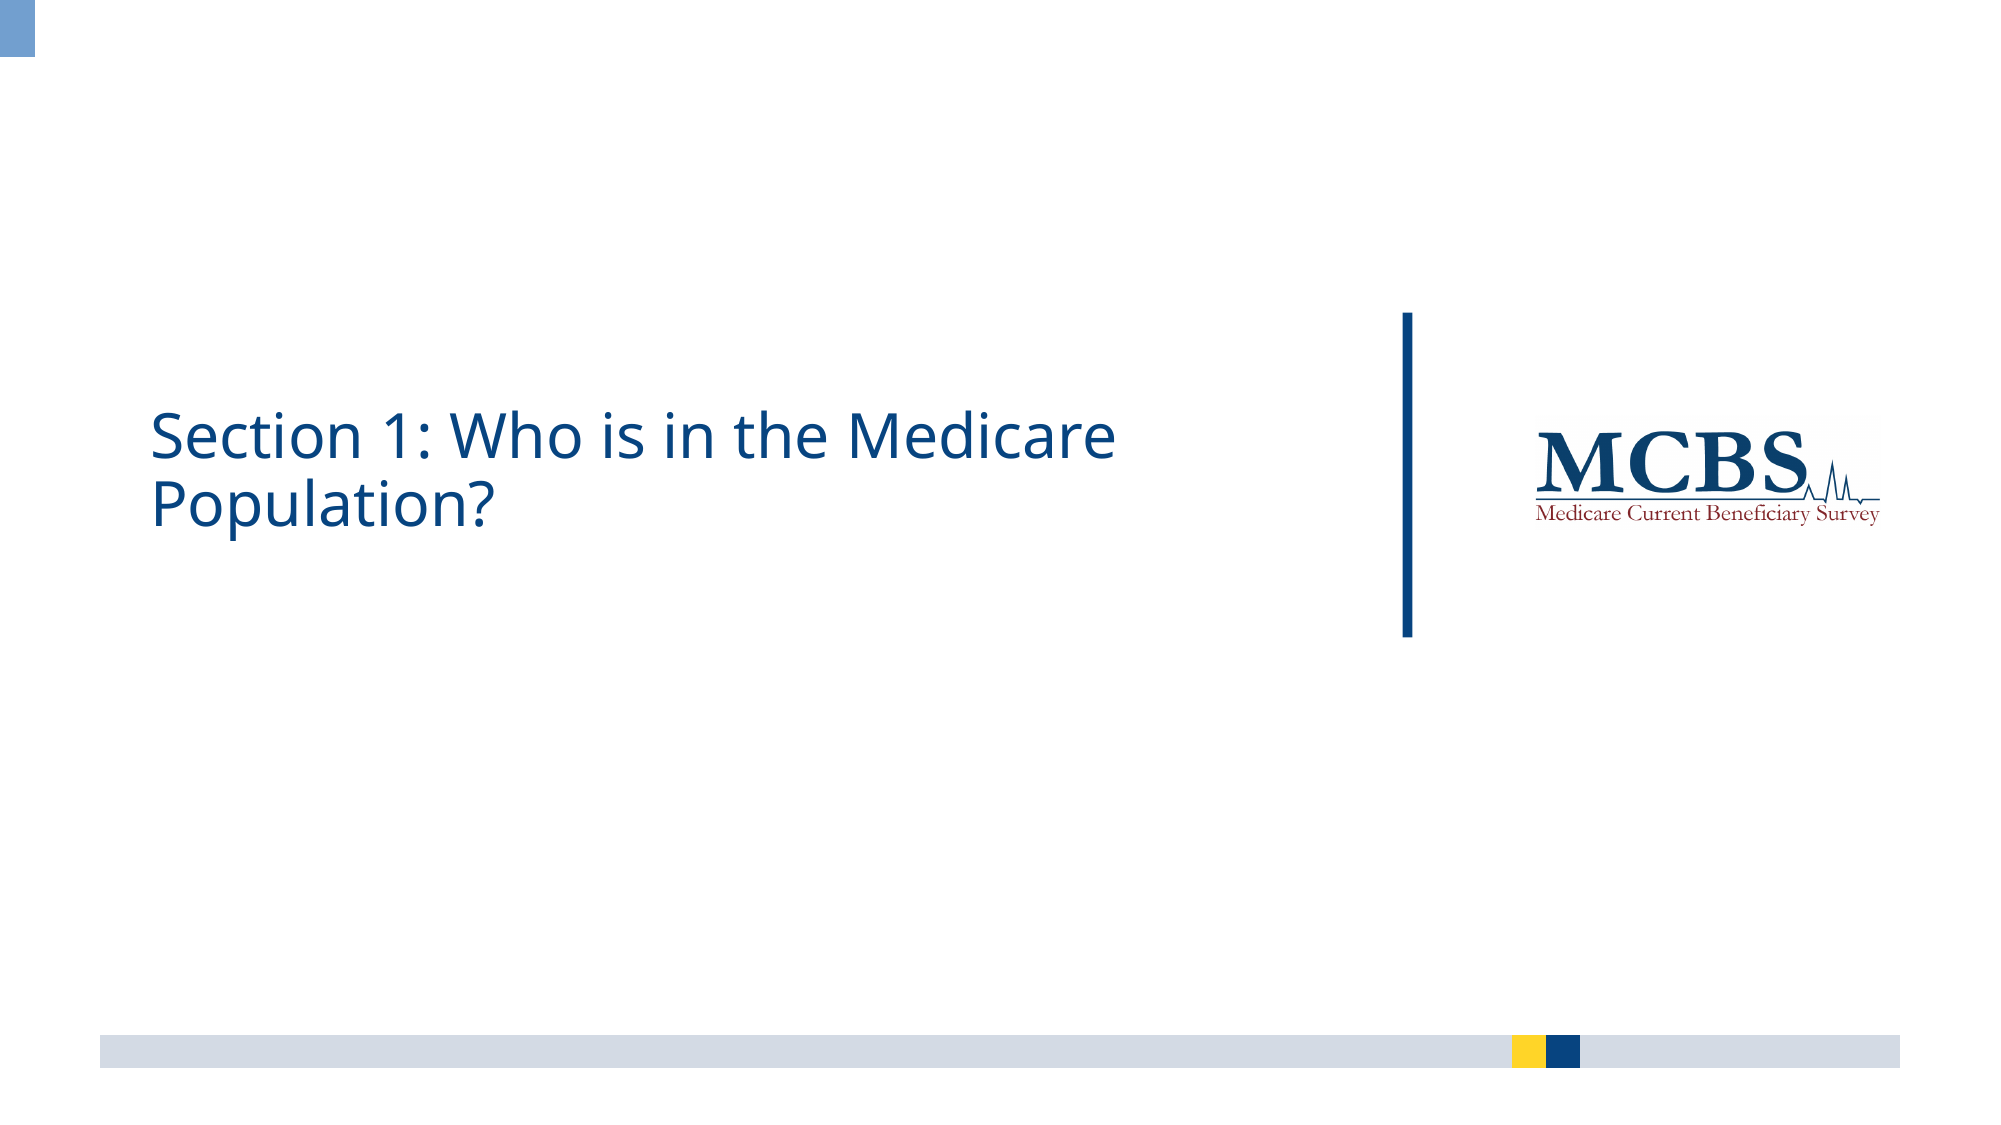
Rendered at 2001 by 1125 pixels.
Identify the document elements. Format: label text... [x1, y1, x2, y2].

title Section 1: Who is in the Medicare Population? [150, 331, 1263, 613]
picture [1535, 415, 1881, 530]
